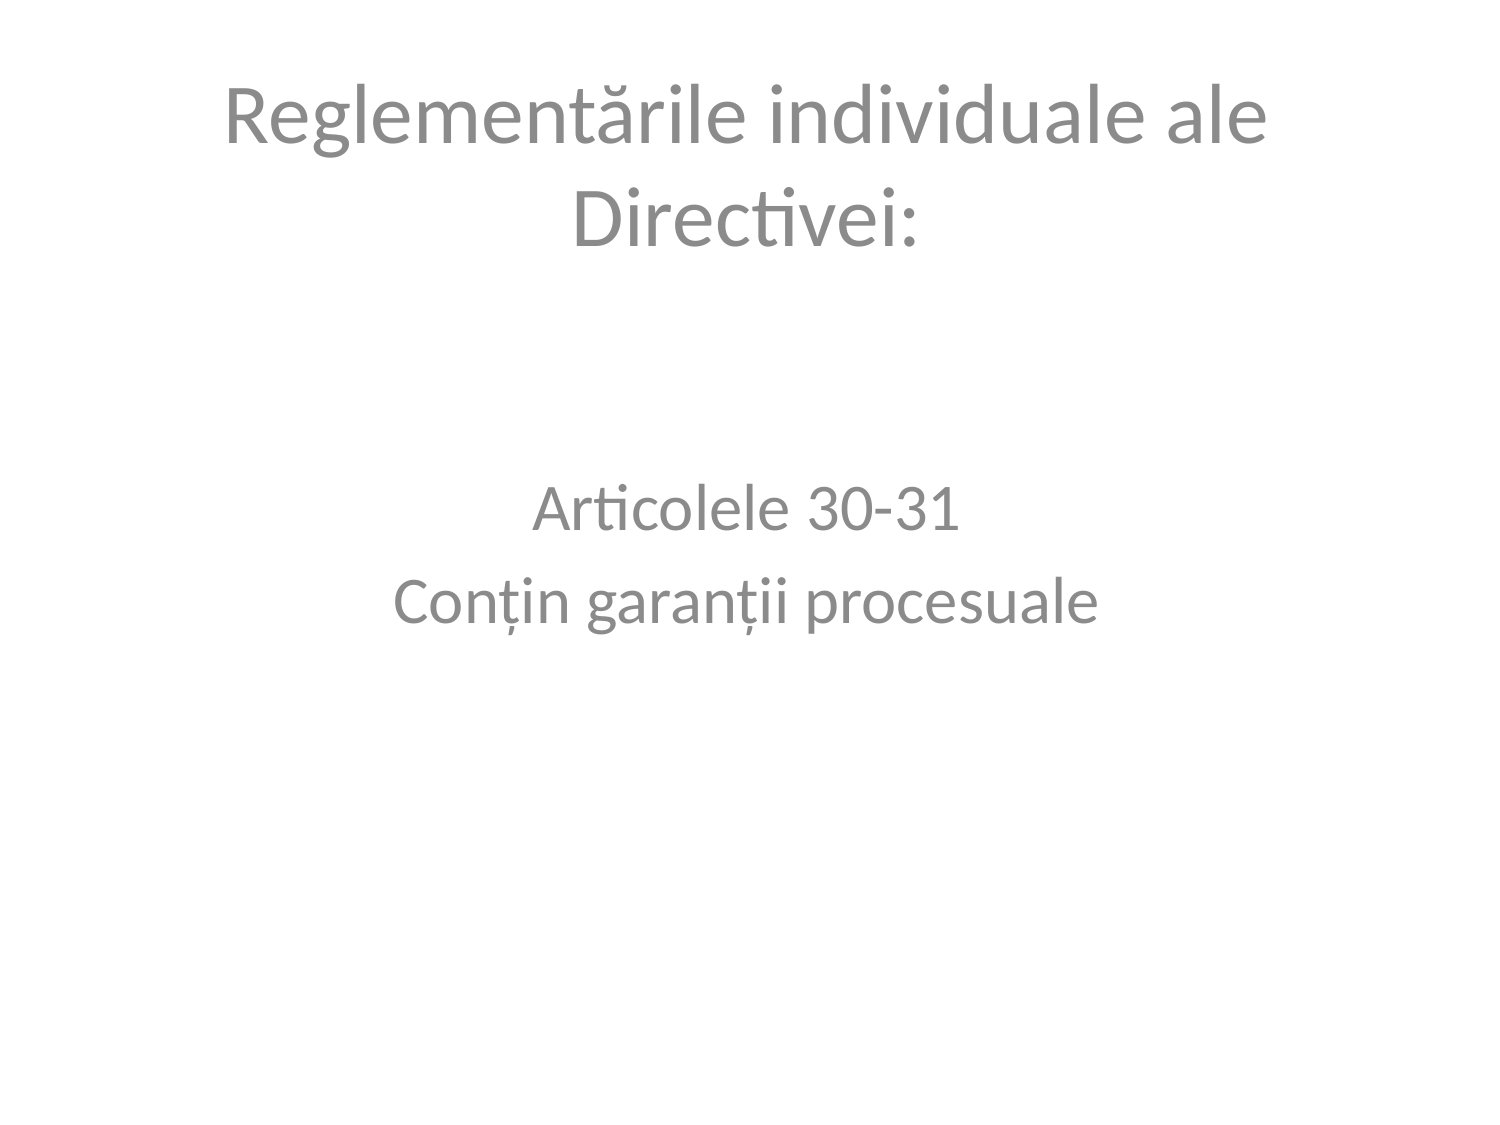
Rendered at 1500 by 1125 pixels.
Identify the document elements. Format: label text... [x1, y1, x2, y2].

subtitle Reglementările individuale ale Directivei: Articolele 30-31 Conțin garanții procesuale [48, 50, 1446, 1063]
